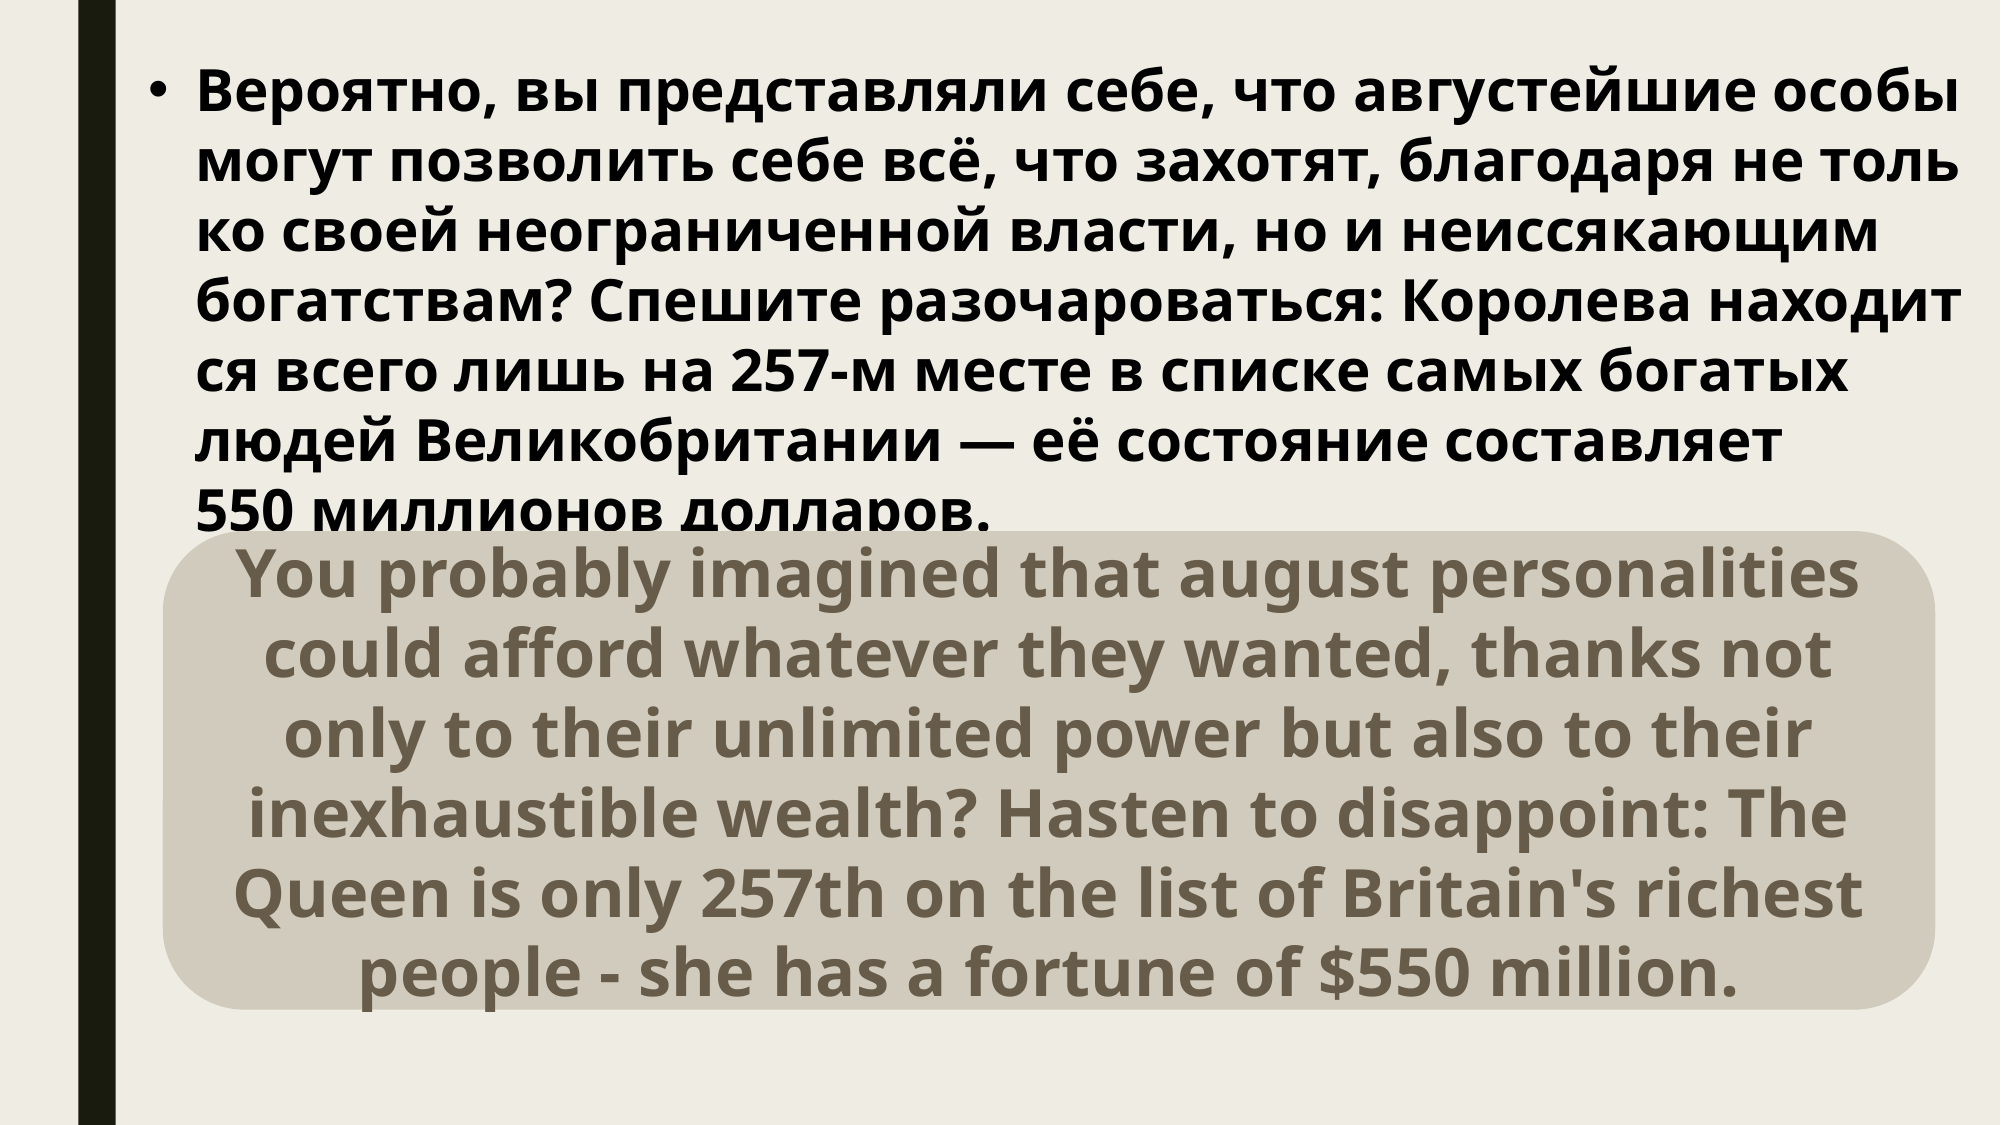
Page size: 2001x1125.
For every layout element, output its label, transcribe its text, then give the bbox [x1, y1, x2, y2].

text_box You probably imagined that august personalities could afford whatever they wanted, thanks not only to their unlimited power but also to their inexhaustible wealth? Hasten to disappoint: The Queen is only 257th on the list of Britain's richest people - she has a fortune of $550 million. [162, 531, 1936, 1010]
text_box Веро­ят­но, вы пред­став­ля­ли себе, что авгу­стей­шие осо­бы могут поз­во­лить себе всё, что захо­тят, бла­го­да­ря не толь­ко сво­ей неогра­ни­чен­ной вла­сти, но и неис­ся­ка­ю­щим богат­ствам? Спе­ши­те разо­ча­ро­вать­ся: Коро­ле­ва нахо­дит­ся все­го лишь на 257‑м месте в спис­ке самых бога­тых людей Вели­ко­бри­та­нии — её состо­я­ние состав­ля­ет 550 мил­ли­о­нов долларов. [133, 45, 2000, 551]
